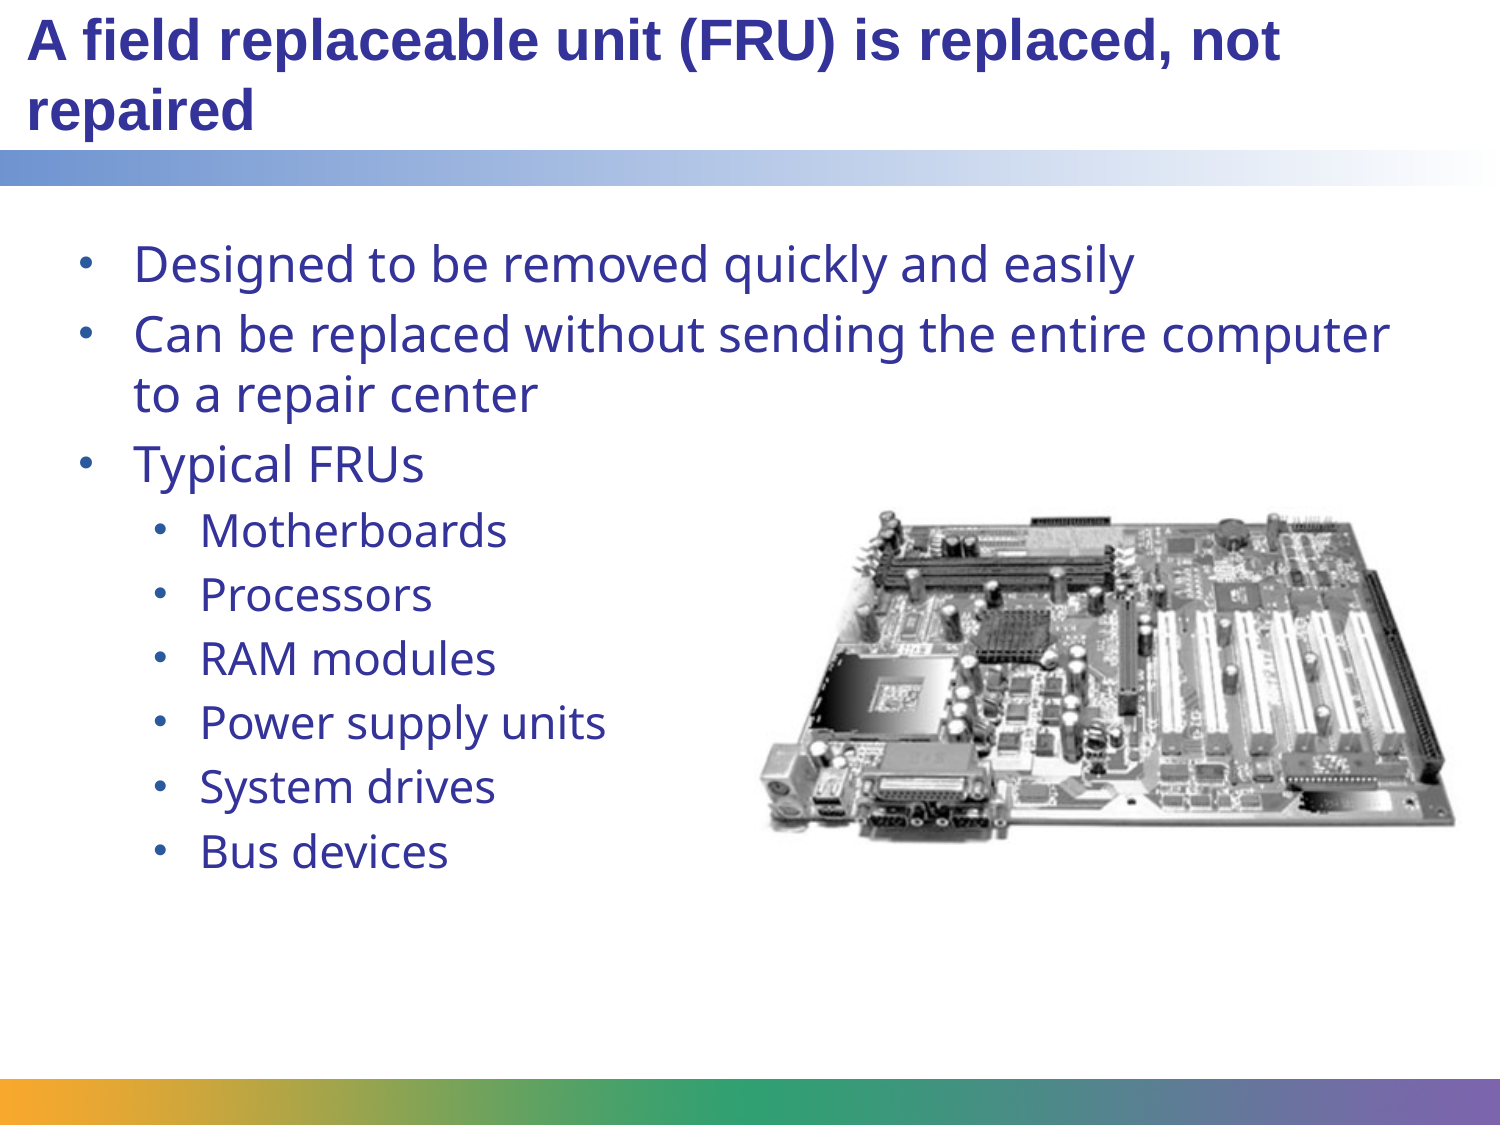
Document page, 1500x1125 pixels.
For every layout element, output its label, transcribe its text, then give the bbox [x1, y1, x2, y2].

picture [753, 506, 1463, 848]
picture [0, 1079, 1500, 1125]
list Designed to be removed quickly and easily Can be replaced without sending the entire computer to a repair center Typical FRUs Motherboards Processors RAM modules Power supply units System drives Bus devices [62, 224, 1438, 1013]
title A field replaceable unit (FRU) is replaced, not repaired [11, 3, 1500, 142]
